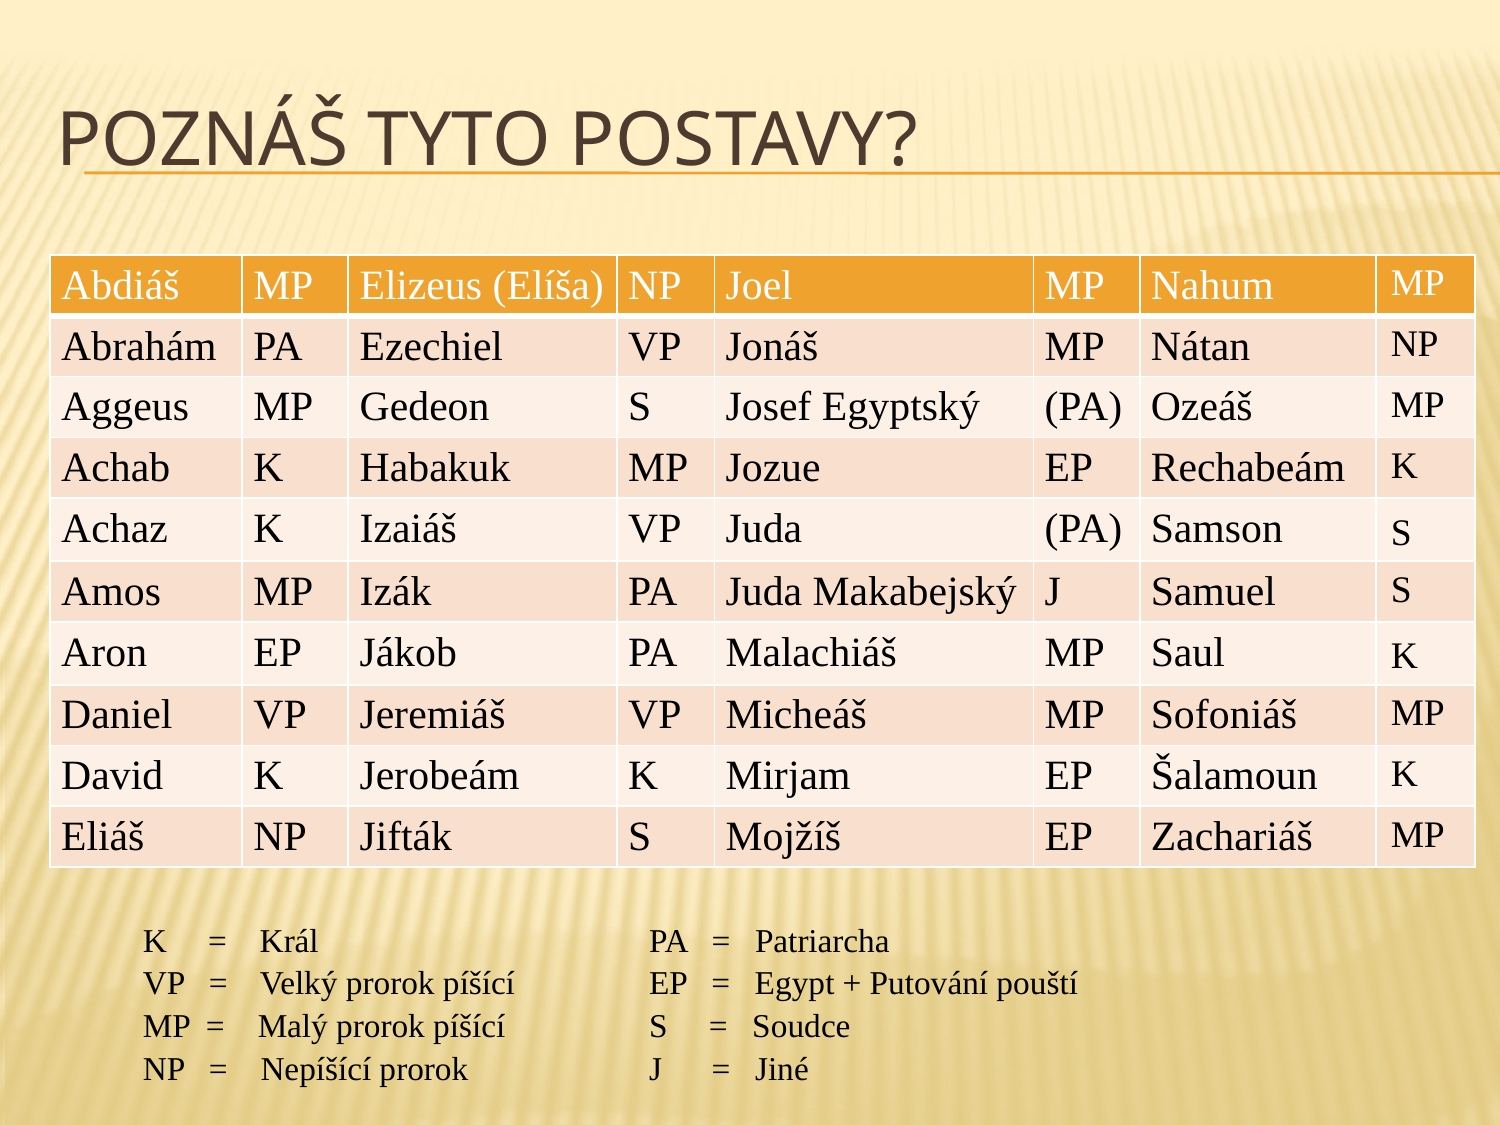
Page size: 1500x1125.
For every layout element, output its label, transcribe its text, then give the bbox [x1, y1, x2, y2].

table_cell K [618, 746, 714, 805]
table_cell MP [1034, 686, 1139, 745]
table_cell MP [1377, 377, 1474, 437]
table_cell PA [618, 562, 714, 621]
table_cell K [1377, 746, 1474, 805]
table_header Nahum [1141, 256, 1375, 313]
table_cell MP [1034, 319, 1139, 376]
table_cell David [51, 746, 241, 805]
table_cell VP [618, 319, 714, 376]
table_cell K [243, 499, 347, 560]
table_cell Mirjam [715, 746, 1033, 805]
table_cell Sofoniáš [1141, 686, 1375, 745]
table_cell (PA) [1034, 499, 1139, 560]
table_cell EP [1034, 746, 1139, 805]
table_cell Josef Egyptský [715, 377, 1033, 437]
table_cell VP [618, 686, 714, 745]
table_header PA = Patriarcha EP = Egypt + Putování pouští S = Soudce J = Jiné [642, 917, 1175, 1087]
table_cell Ezechiel [349, 319, 616, 376]
table_cell Jifták [349, 807, 616, 866]
table_cell Abrahám [51, 319, 241, 376]
table_cell S [1377, 499, 1474, 560]
table_header NP [618, 256, 714, 313]
table_cell Ozeáš [1141, 377, 1375, 437]
table_cell S [618, 377, 714, 437]
table_cell Jerobeám [349, 746, 616, 805]
table_cell Achab [51, 438, 241, 497]
table_header Elizeus (Elíša) [349, 256, 616, 313]
table_cell Jozue [715, 438, 1033, 497]
table_cell MP [1377, 807, 1474, 866]
table_cell Aggeus [51, 377, 241, 437]
table_cell Juda Makabejský [715, 562, 1033, 621]
table_cell Zachariáš [1141, 807, 1375, 866]
table_cell MP [243, 377, 347, 437]
table_cell EP [243, 623, 347, 684]
table_header MP [1034, 256, 1139, 313]
table_cell Juda [715, 499, 1033, 560]
table_header Abdiáš [51, 256, 241, 313]
table_cell Malachiáš [715, 623, 1033, 684]
table_cell (PA) [1034, 377, 1139, 437]
table_cell S [618, 807, 714, 866]
table_cell Izaiáš [349, 499, 616, 560]
table_cell VP [618, 499, 714, 560]
table_cell Daniel [51, 686, 241, 745]
table_cell Rechabeám [1141, 438, 1375, 497]
table_cell Gedeon [349, 377, 616, 437]
table_cell Jákob [349, 623, 616, 684]
table_cell J [1034, 562, 1139, 621]
table_cell K [1377, 438, 1474, 497]
table_cell MP [618, 438, 714, 497]
table_cell Jeremiáš [349, 686, 616, 745]
table_header MP [1377, 256, 1474, 313]
table_cell Achaz [51, 499, 241, 560]
table_cell K [1377, 623, 1474, 684]
table_header K = Král VP = Velký prorok píšící MP = Malý prorok píšící NP = Nepíšící prorok [136, 917, 642, 1087]
table_cell K [243, 438, 347, 497]
table_cell NP [1377, 319, 1474, 376]
table_cell Aron [51, 623, 241, 684]
table_cell EP [1034, 438, 1139, 497]
table_cell Šalamoun [1141, 746, 1375, 805]
table_cell Amos [51, 562, 241, 621]
table_cell Jonáš [715, 319, 1033, 376]
table_cell Eliáš [51, 807, 241, 866]
table_cell Mojžíš [715, 807, 1033, 866]
table_cell Izák [349, 562, 616, 621]
table_header Joel [715, 256, 1033, 313]
table_cell PA [618, 623, 714, 684]
table_cell EP [1034, 807, 1139, 866]
table_cell NP [243, 807, 347, 866]
title Poznáš Tyto postavy? [41, 66, 1467, 204]
table_cell Habakuk [349, 438, 616, 497]
table_cell S [1377, 562, 1474, 621]
table_cell MP [1377, 686, 1474, 745]
table_cell K [243, 746, 347, 805]
table_cell Samuel [1141, 562, 1375, 621]
table_cell MP [243, 562, 347, 621]
table_cell VP [243, 686, 347, 745]
table_cell MP [1034, 623, 1139, 684]
table_cell Saul [1141, 623, 1375, 684]
table_cell Nátan [1141, 319, 1375, 376]
table_header MP [243, 256, 347, 313]
table_cell PA [243, 319, 347, 376]
table_cell Micheáš [715, 686, 1033, 745]
table_cell Samson [1141, 499, 1375, 560]
